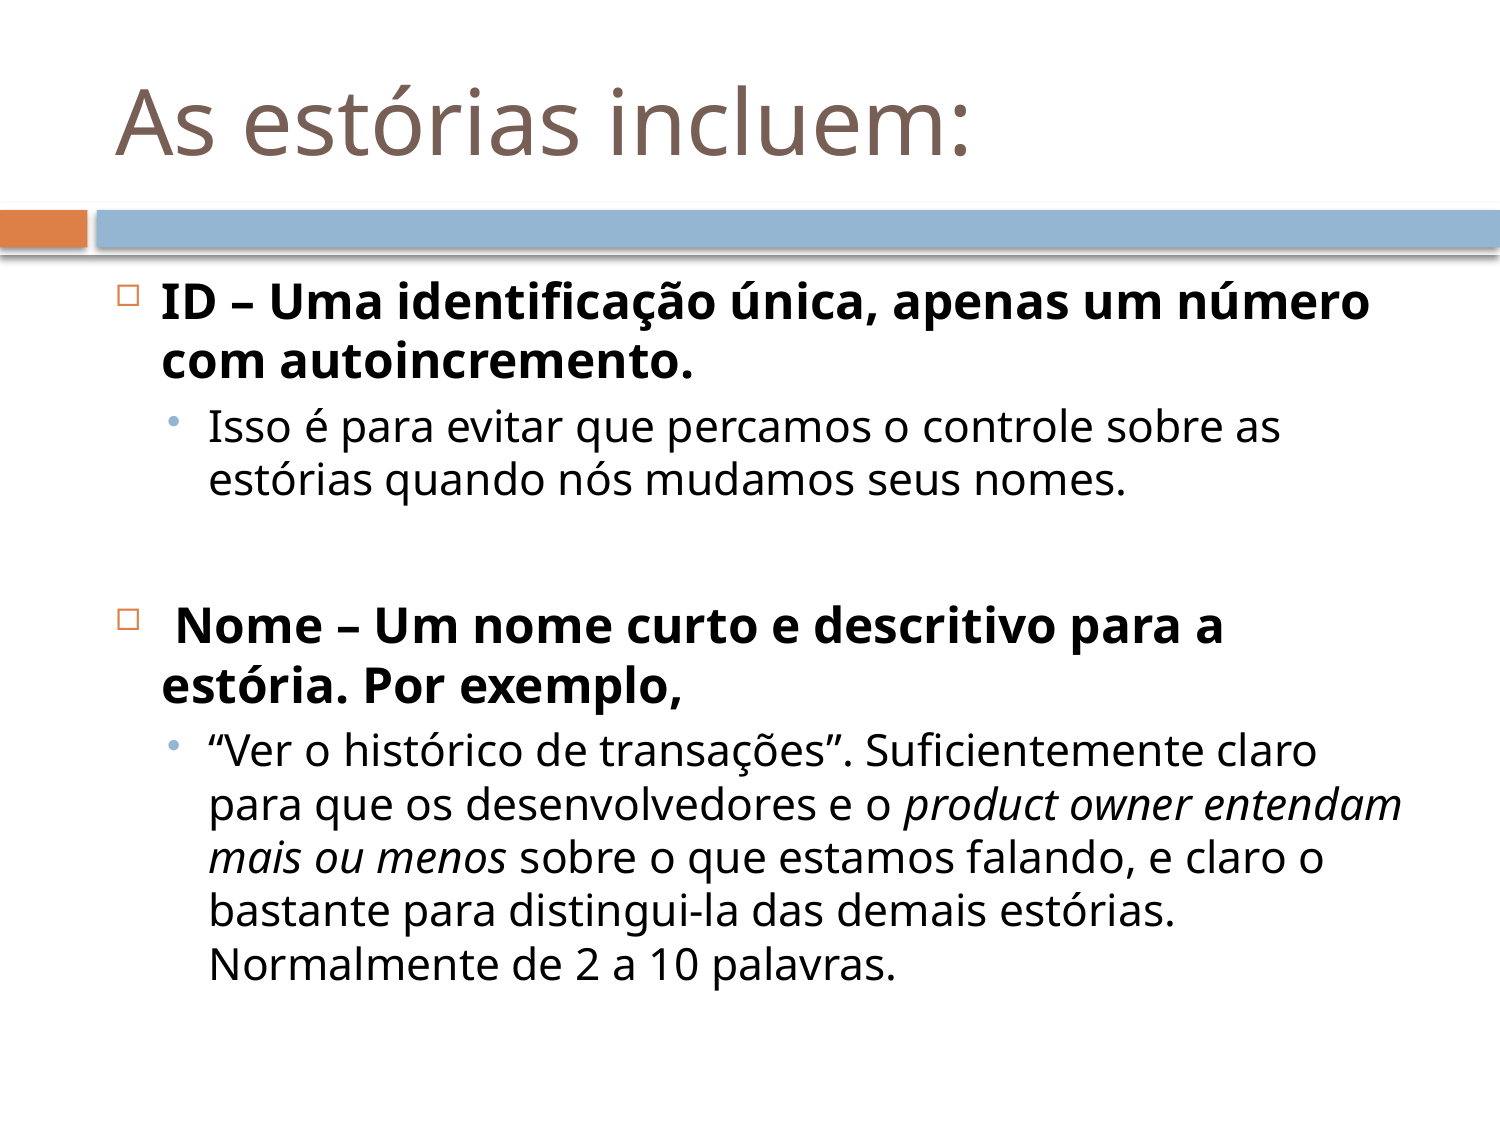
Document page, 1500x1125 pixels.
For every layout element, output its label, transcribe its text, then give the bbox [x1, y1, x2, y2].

list ID – Uma identificação única, apenas um número com autoincremento. Isso é para evitar que percamos o controle sobre as estórias quando nós mudamos seus nomes. Nome – Um nome curto e descritivo para a estória. Por exemplo, “Ver o histórico de transações”. Suficientemente claro para que os desenvolvedores e o product owner entendam mais ou menos sobre o que estamos falando, e claro o bastante para distingui-la das demais estórias. Normalmente de 2 a 10 palavras. [100, 262, 1438, 1000]
title As estórias incluem: [100, 37, 1438, 200]
